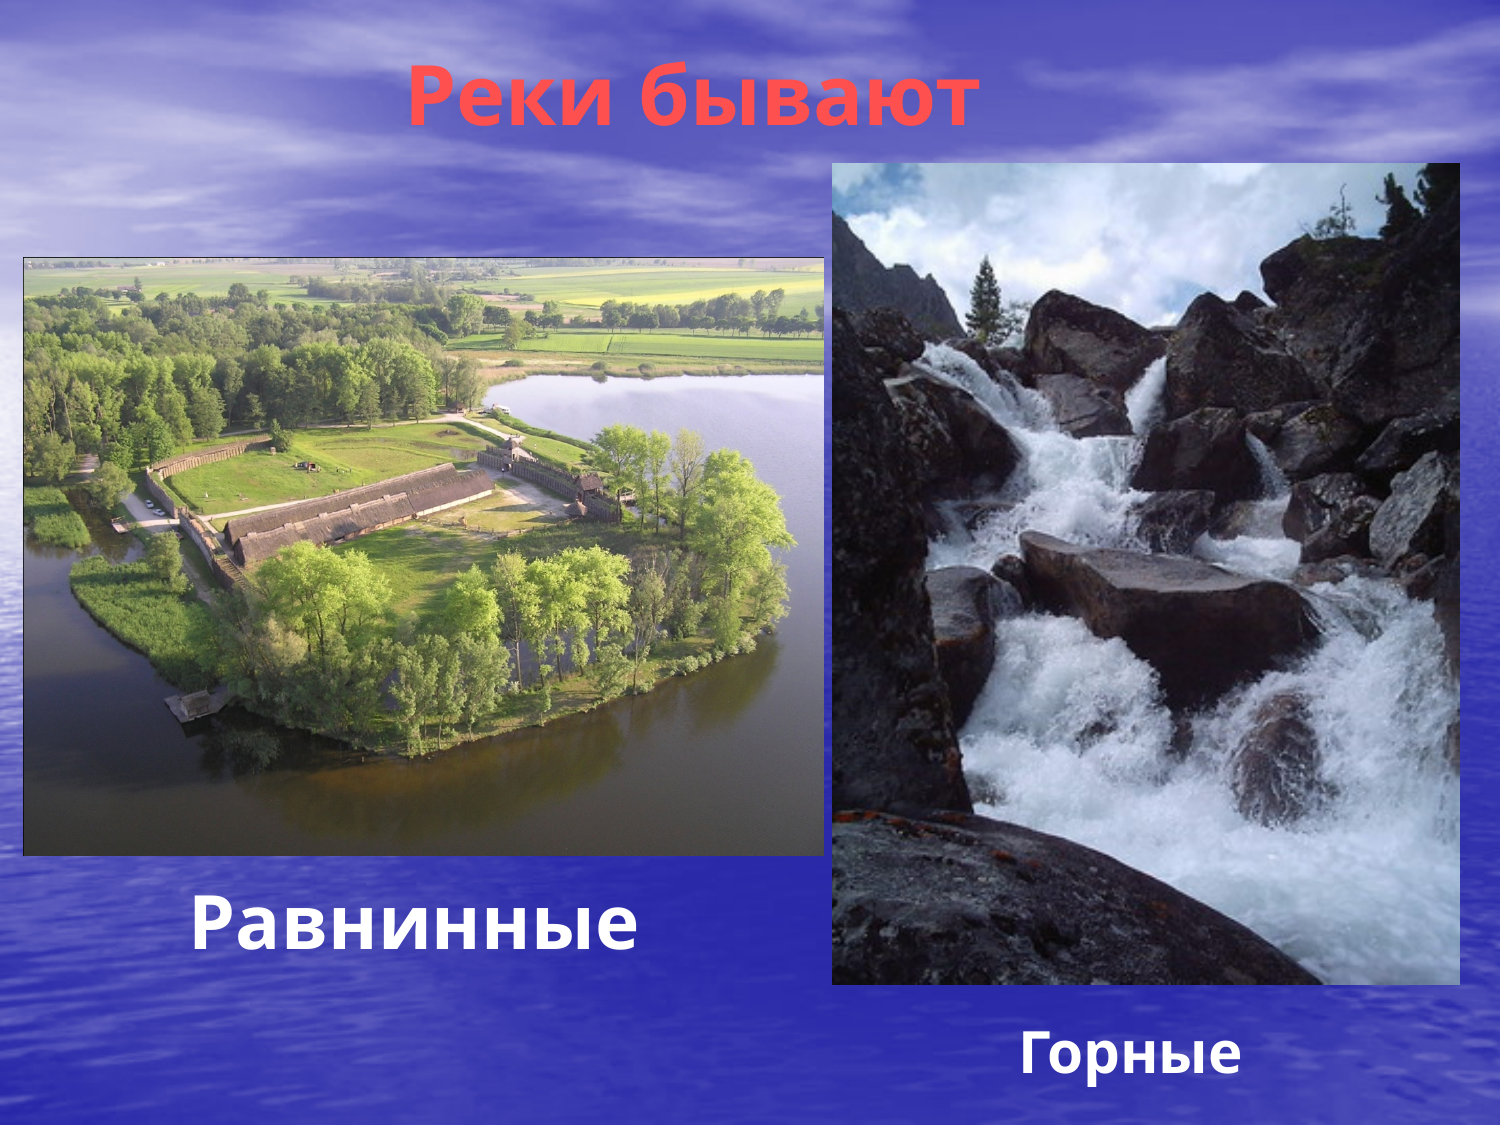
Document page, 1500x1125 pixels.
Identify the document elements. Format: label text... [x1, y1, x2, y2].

text_box Равнинные [174, 867, 655, 972]
text_box Реки бывают [351, 35, 1035, 150]
text_box Горные [949, 1007, 1313, 1093]
picture [23, 257, 824, 856]
picture [831, 163, 1461, 985]
